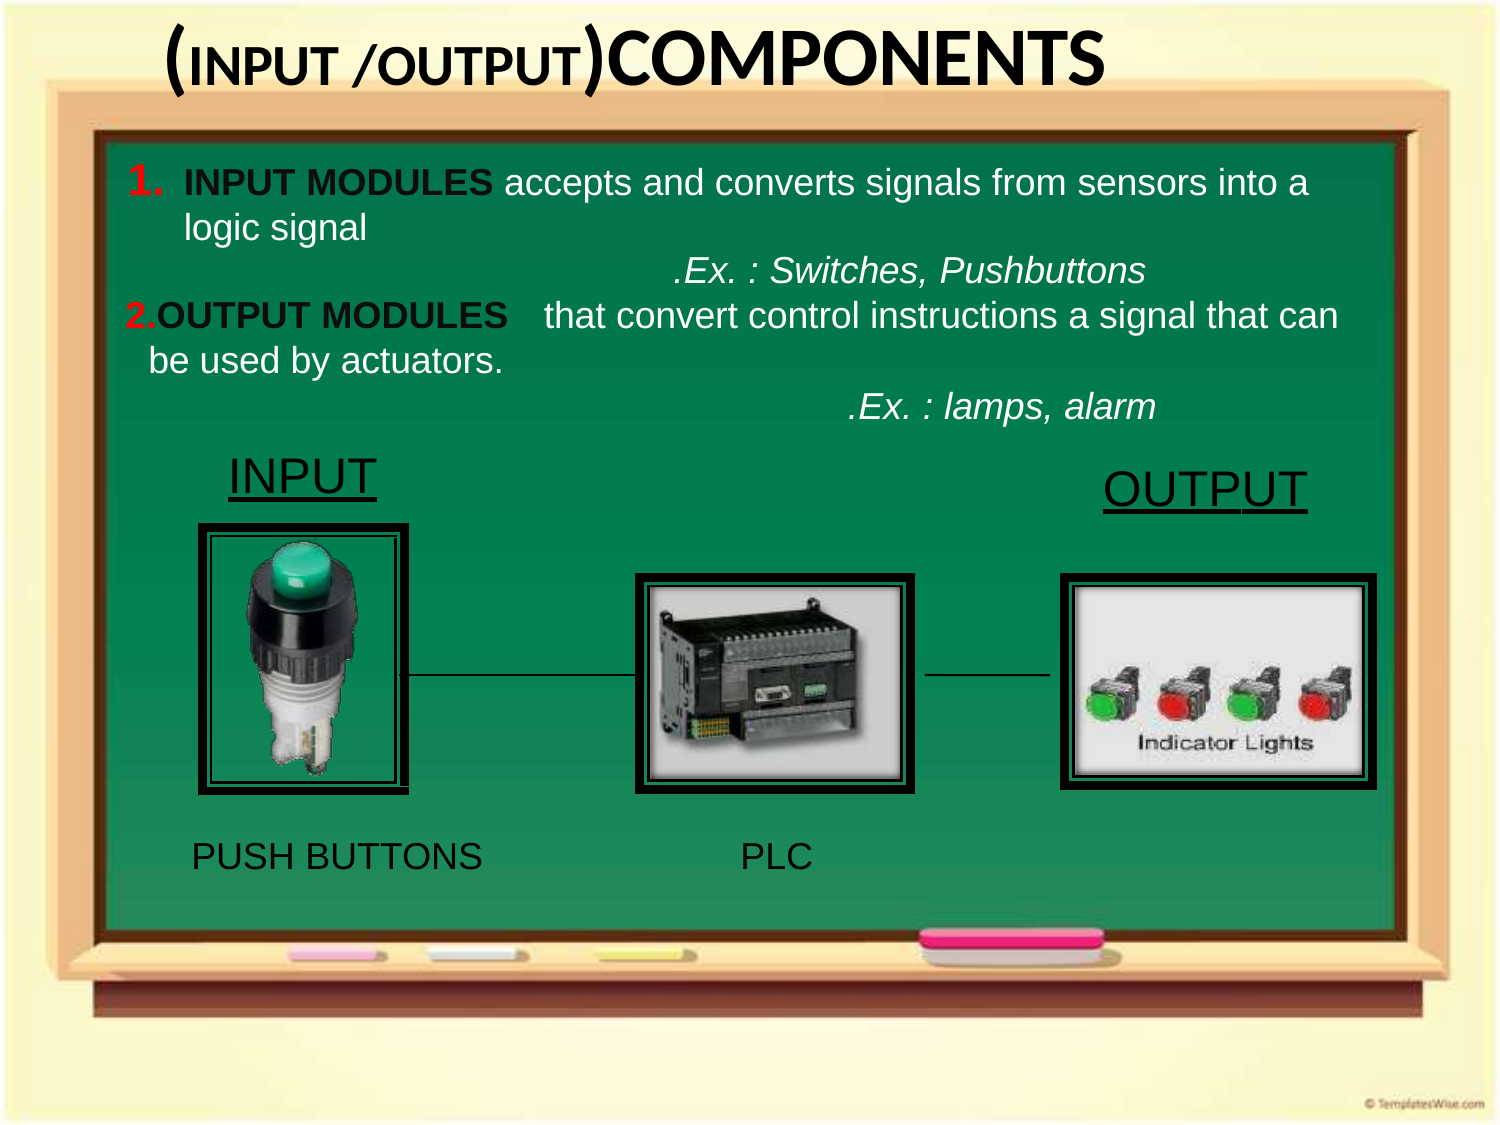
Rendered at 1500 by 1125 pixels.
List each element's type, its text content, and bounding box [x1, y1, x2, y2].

text_box [649, 587, 901, 780]
title COMPONENTS (INPUT /OUTPUT) [162, 0, 1155, 191]
text_box PUSH BUTTONS [187, 829, 486, 877]
text_box INPUT MODULES accepts and converts signals from sensors into a logic signal Ex. : Switches, Pushbuttons. OUTPUT MODULES that convert control instructions a signal that can be used by actuators. Ex. : lamps, alarm. [125, 154, 1346, 427]
text_box OUTPUT [1100, 454, 1311, 517]
text_box INPUT [225, 441, 380, 504]
text_box [212, 537, 395, 781]
text_box PLC [738, 829, 816, 877]
text_box [1074, 587, 1363, 776]
picture [0, 0, 1500, 1125]
